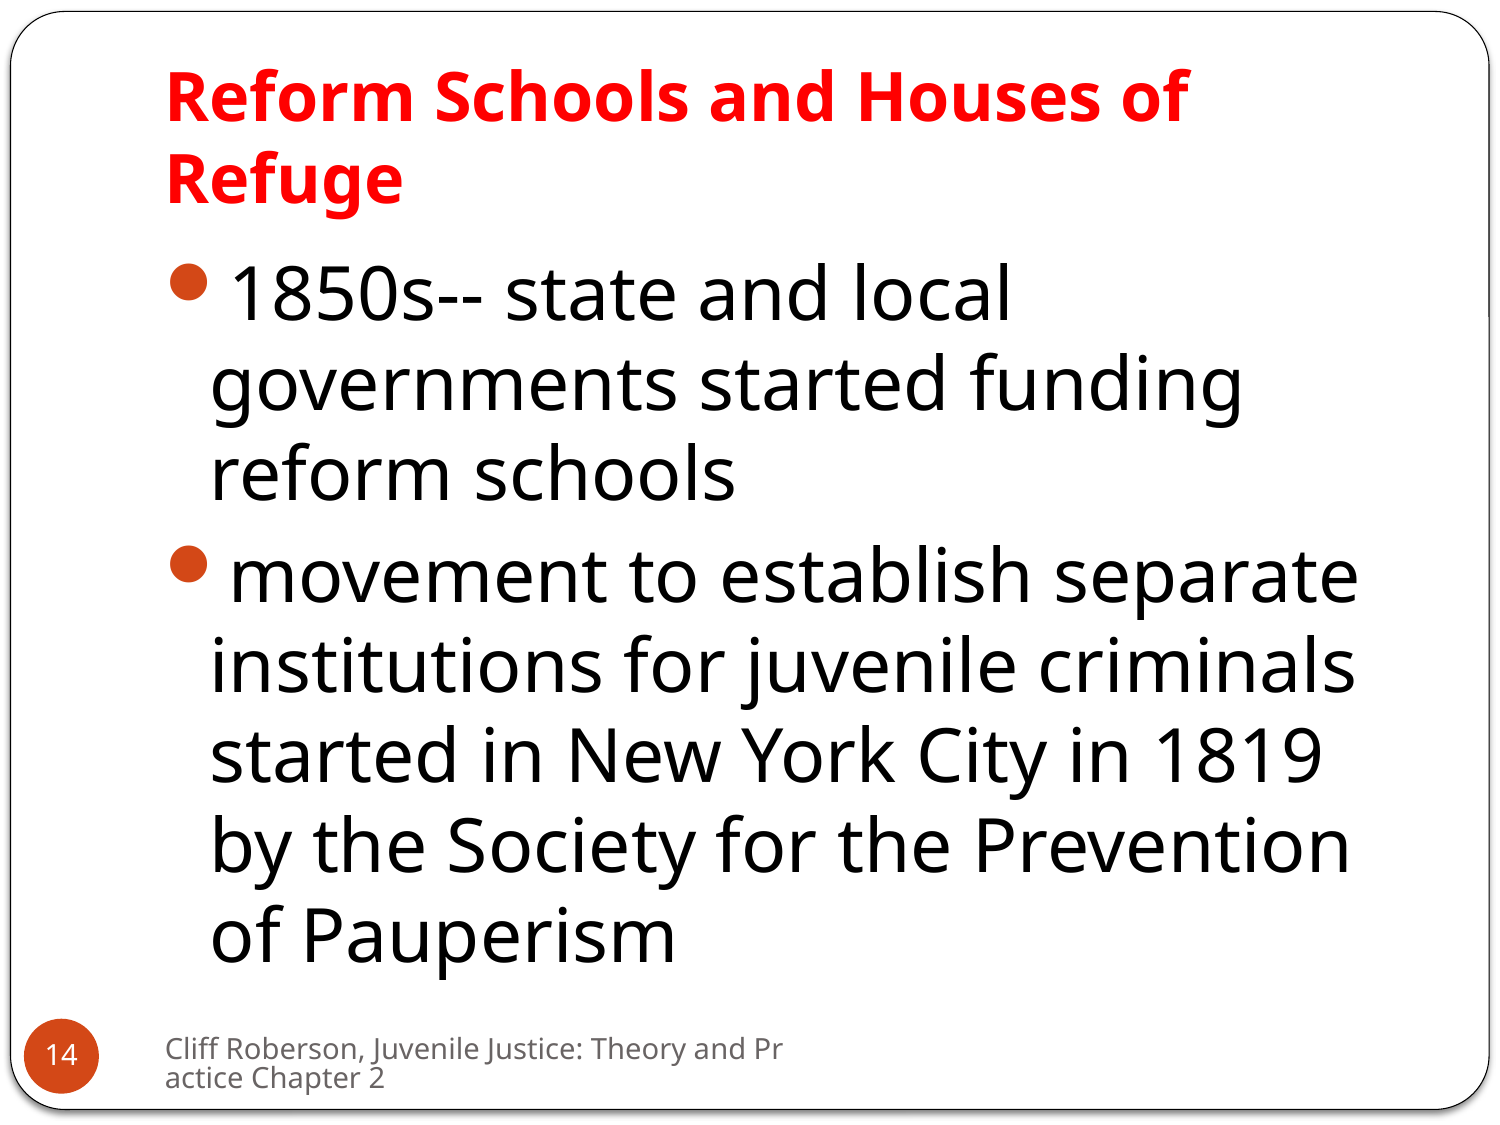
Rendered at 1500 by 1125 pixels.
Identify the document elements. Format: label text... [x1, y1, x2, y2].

footer Cliff Roberson, Juvenile Justice: Theory and Practice Chapter 2 [150, 1012, 800, 1088]
list 1850s-- state and local governments started funding reform schools movement to establish separate institutions for juvenile criminals started in New York City in 1819 by the Society for the Prevention of Pauperism [150, 237, 1425, 988]
title Reform Schools and Houses of Refuge [150, 45, 1425, 233]
slide_number 14 [23, 1018, 99, 1094]
